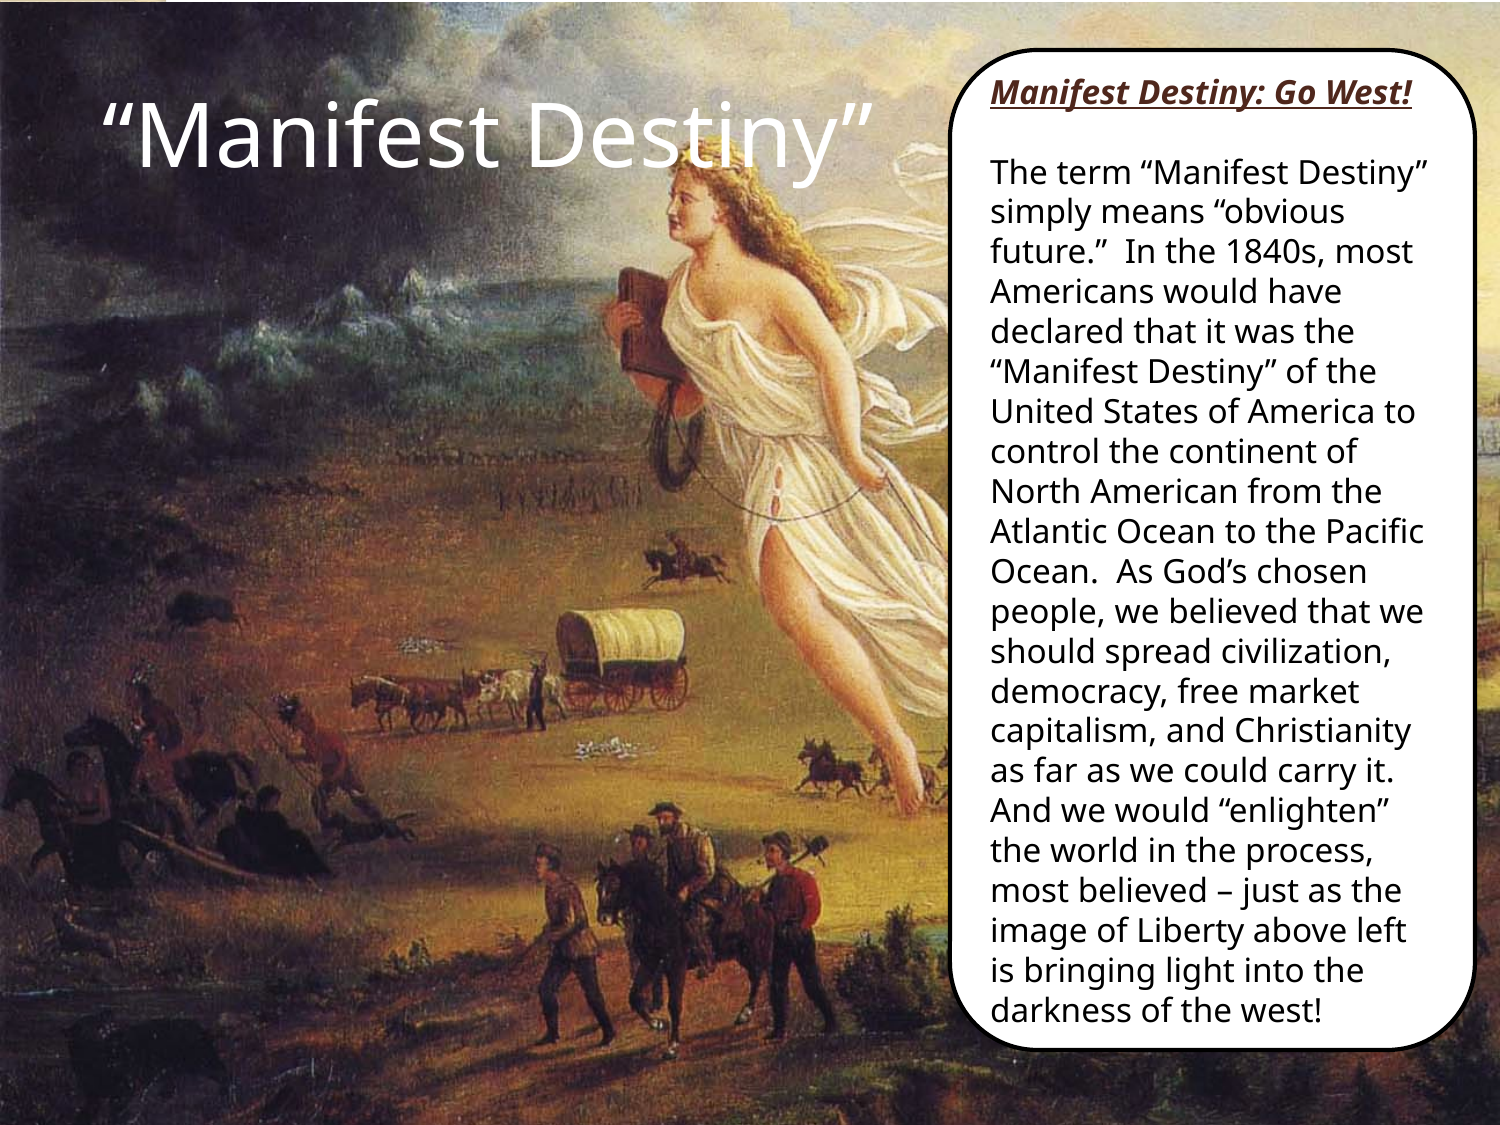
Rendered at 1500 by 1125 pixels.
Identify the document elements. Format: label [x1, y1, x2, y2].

list [0, 1, 1500, 1125]
